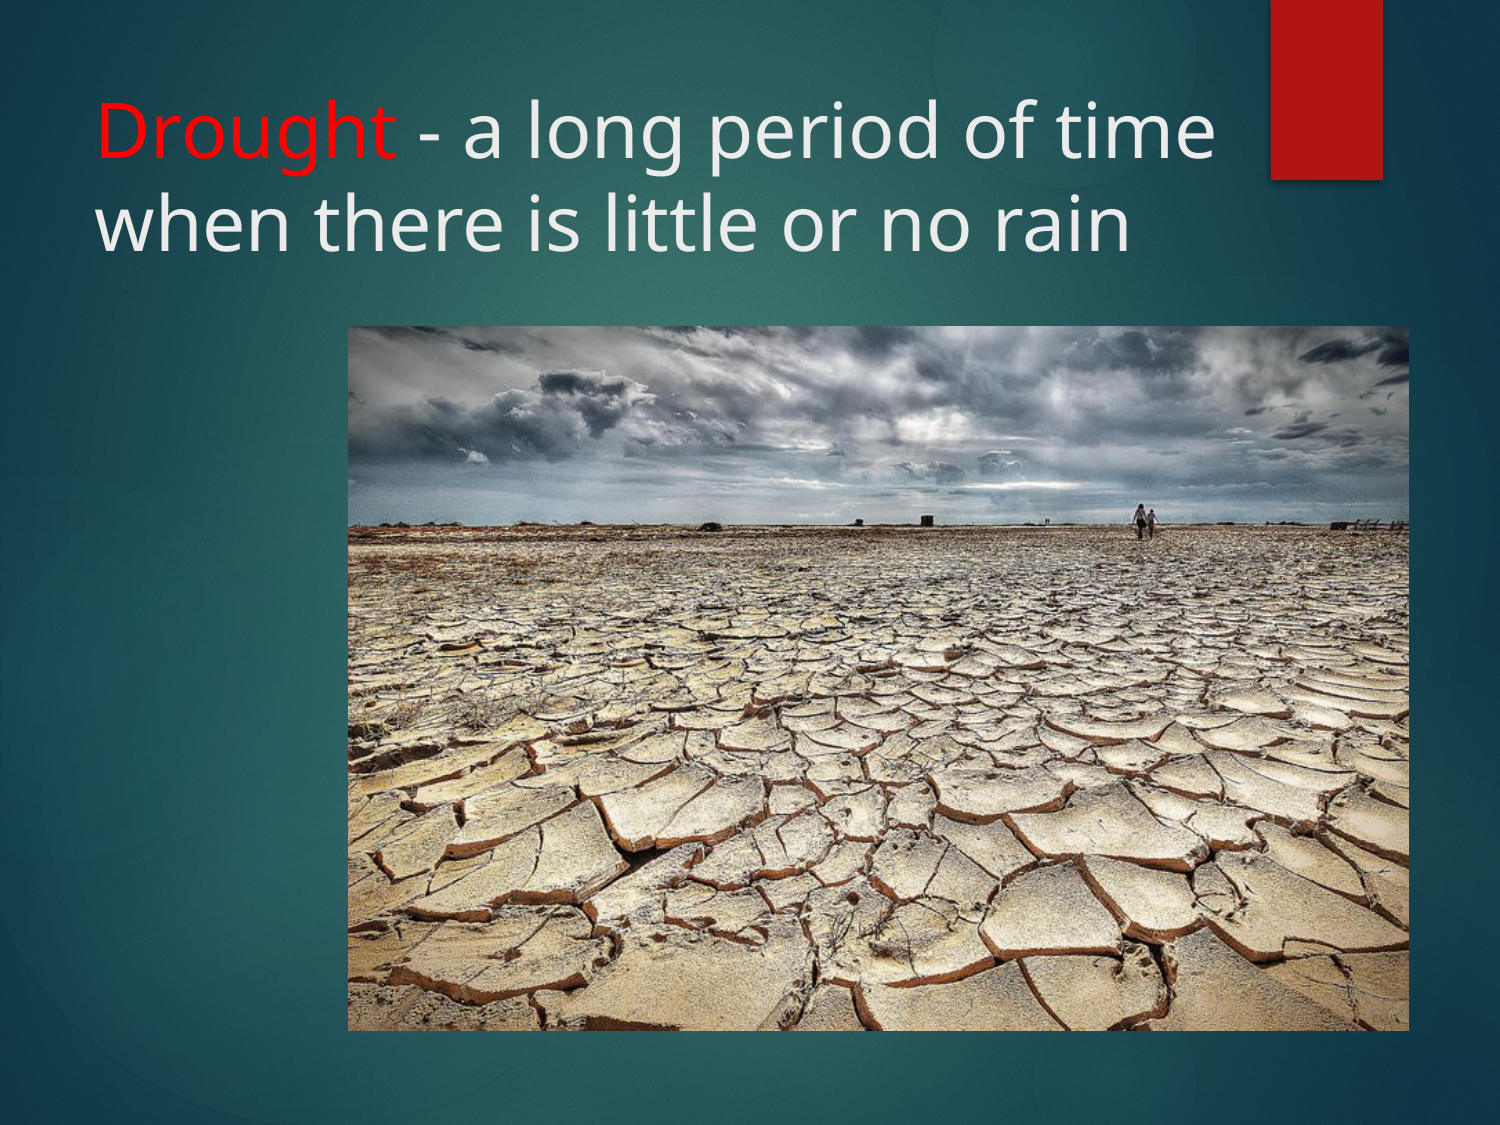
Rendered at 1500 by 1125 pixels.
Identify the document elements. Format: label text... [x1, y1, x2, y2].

title Drought - a long period of time when there is little or no rain [79, 74, 1237, 304]
picture [348, 326, 1410, 1031]
